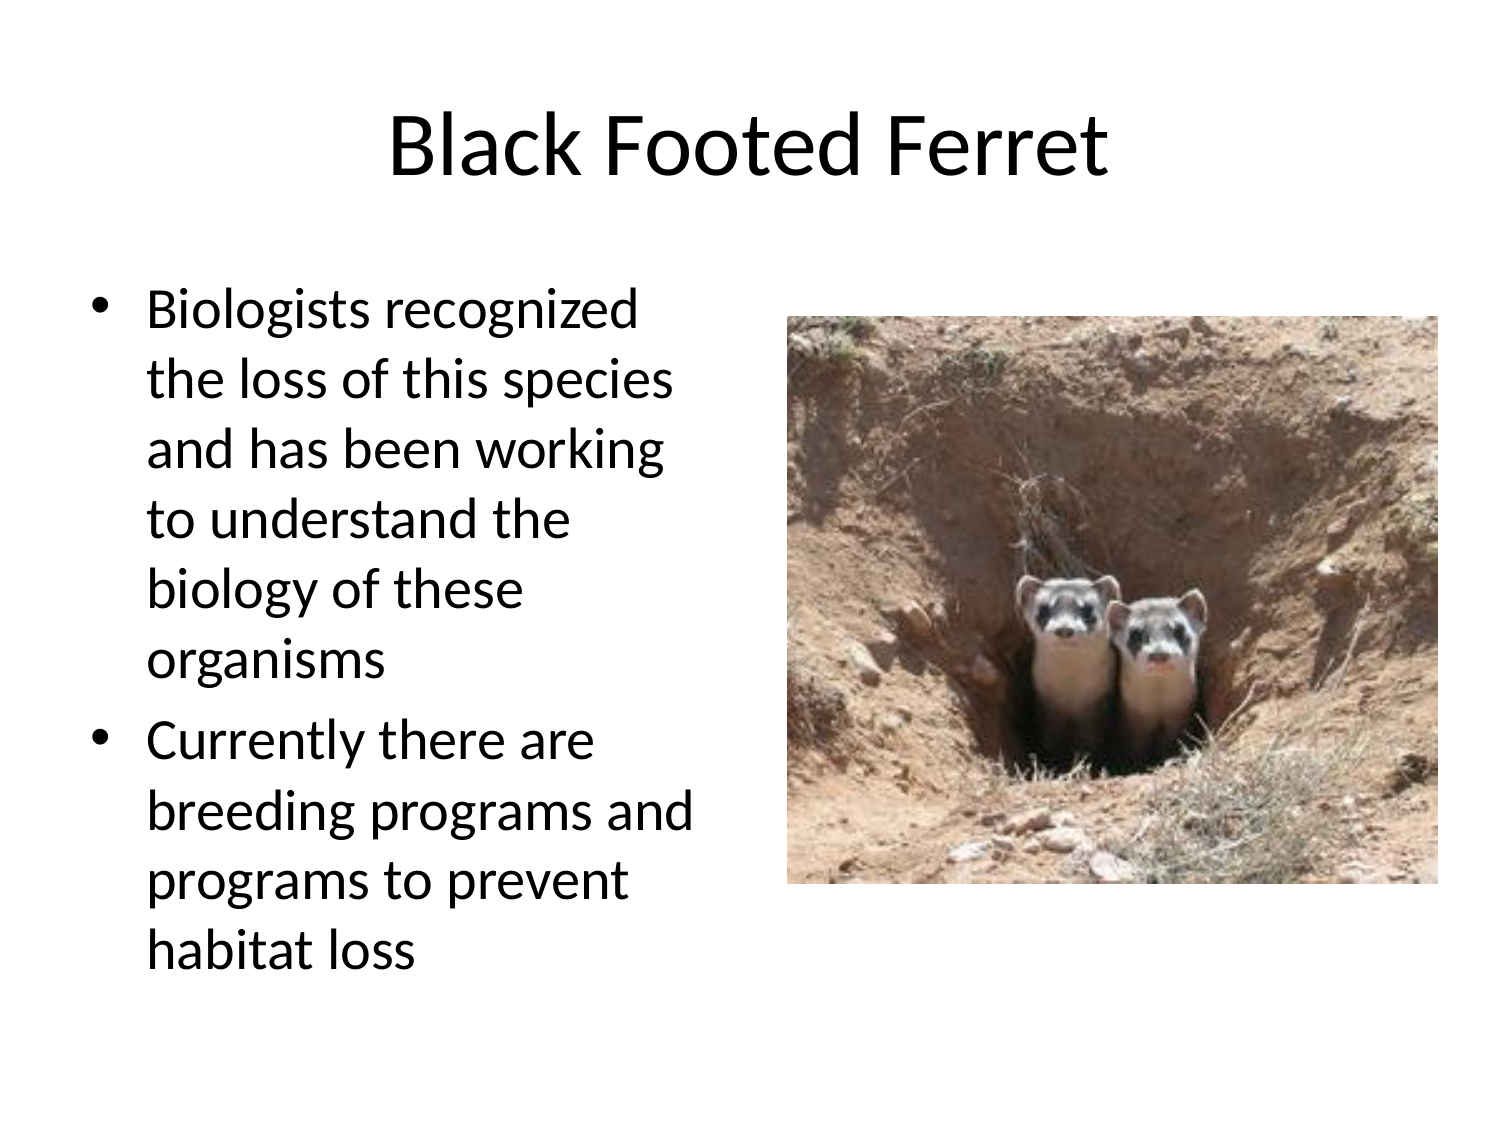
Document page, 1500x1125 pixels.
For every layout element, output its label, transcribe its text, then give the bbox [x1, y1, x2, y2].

title Black Footed Ferret [75, 45, 1425, 233]
list Biologists recognized the loss of this species and has been working to understand the biology of these organisms Currently there are breeding programs and programs to prevent habitat loss [75, 262, 738, 1005]
picture [787, 316, 1438, 885]
